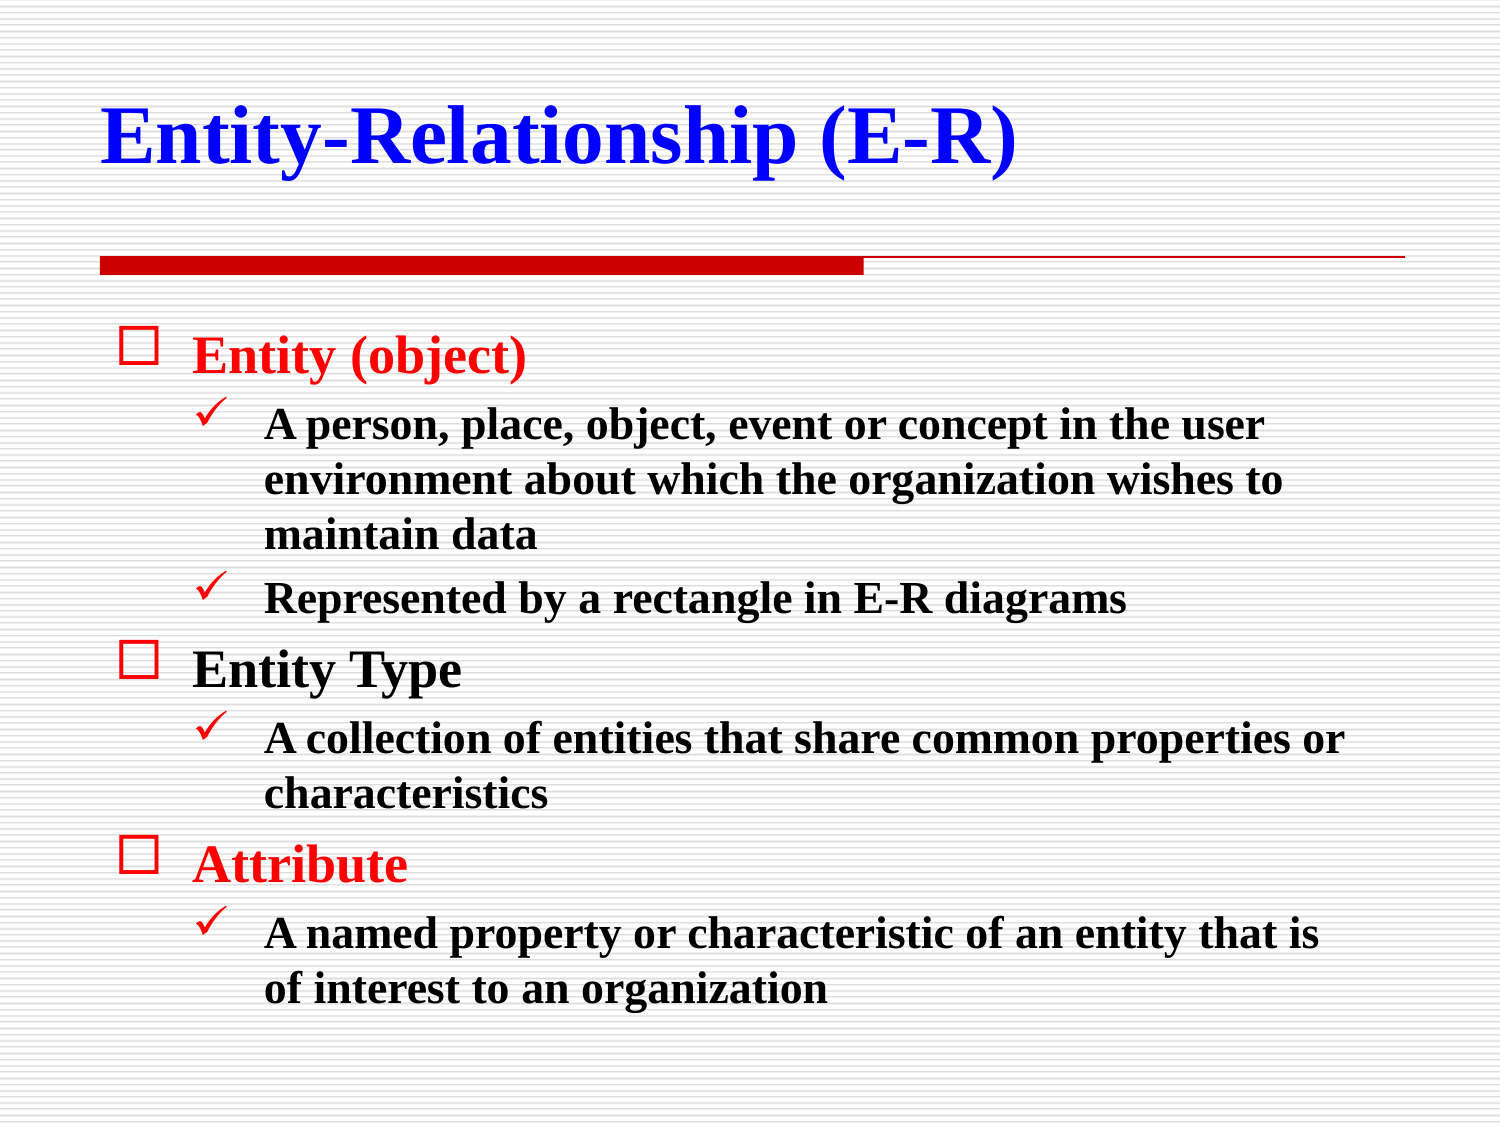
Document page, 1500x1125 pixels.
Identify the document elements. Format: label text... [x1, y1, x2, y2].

text_box Entity (object) A person, place, object, event or concept in the user environment about which the organization wishes to maintain data Represented by a rectangle in E-R diagrams Entity Type A collection of entities that share common properties or characteristics Attribute A named property or characteristic of an entity that is of interest to an organization [100, 312, 1376, 988]
text_box Entity-Relationship (E-R) [85, 45, 1486, 189]
picture [0, 0, 1500, 1125]
